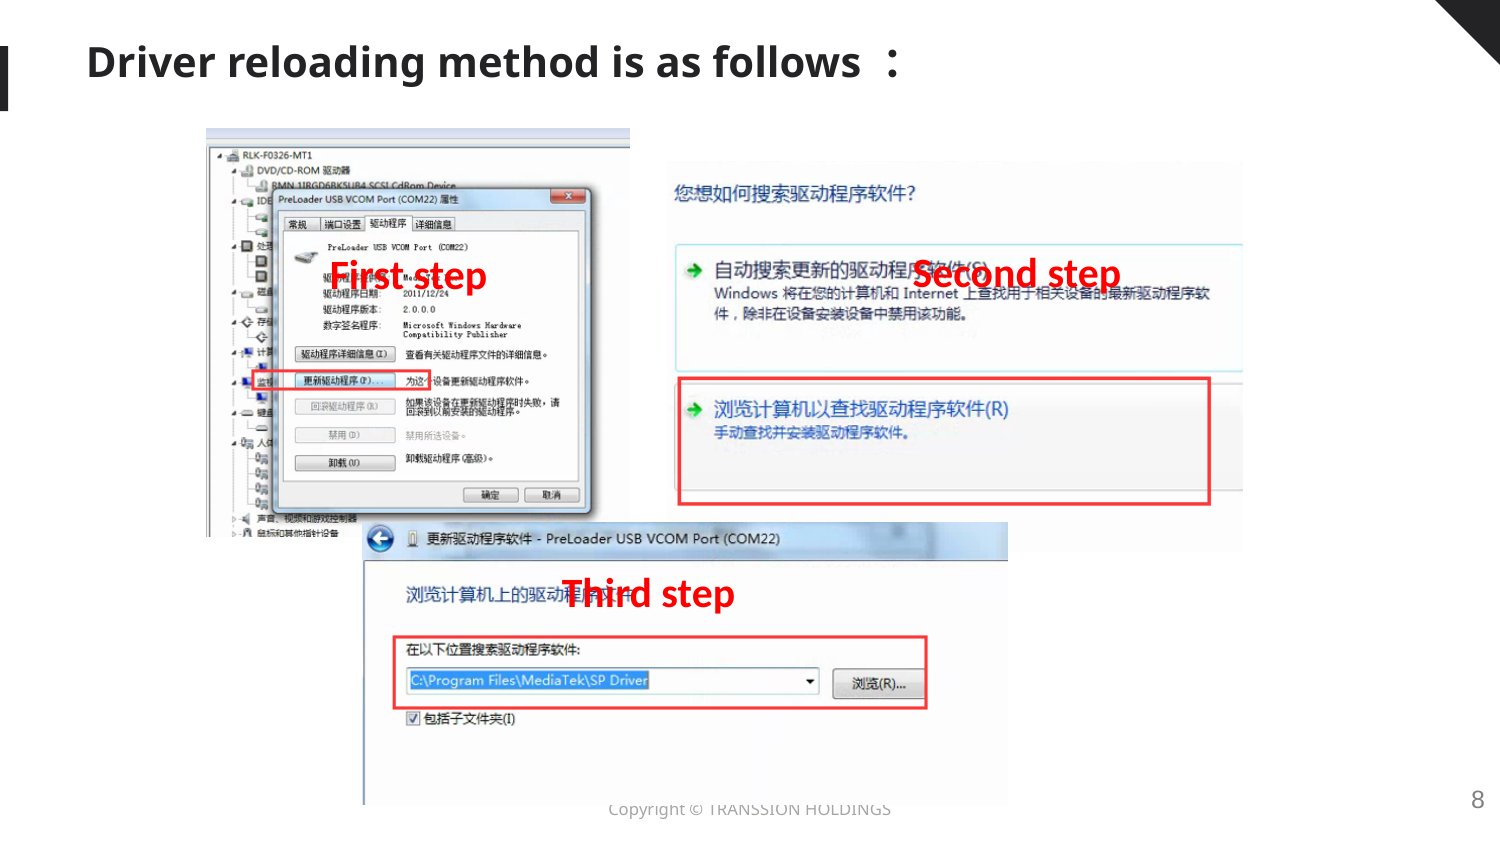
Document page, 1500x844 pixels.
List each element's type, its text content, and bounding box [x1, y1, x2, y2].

slide_number 7 [1149, 776, 1500, 822]
picture [206, 128, 1243, 806]
title Driver reloading method is as follows ： [70, 27, 1429, 94]
